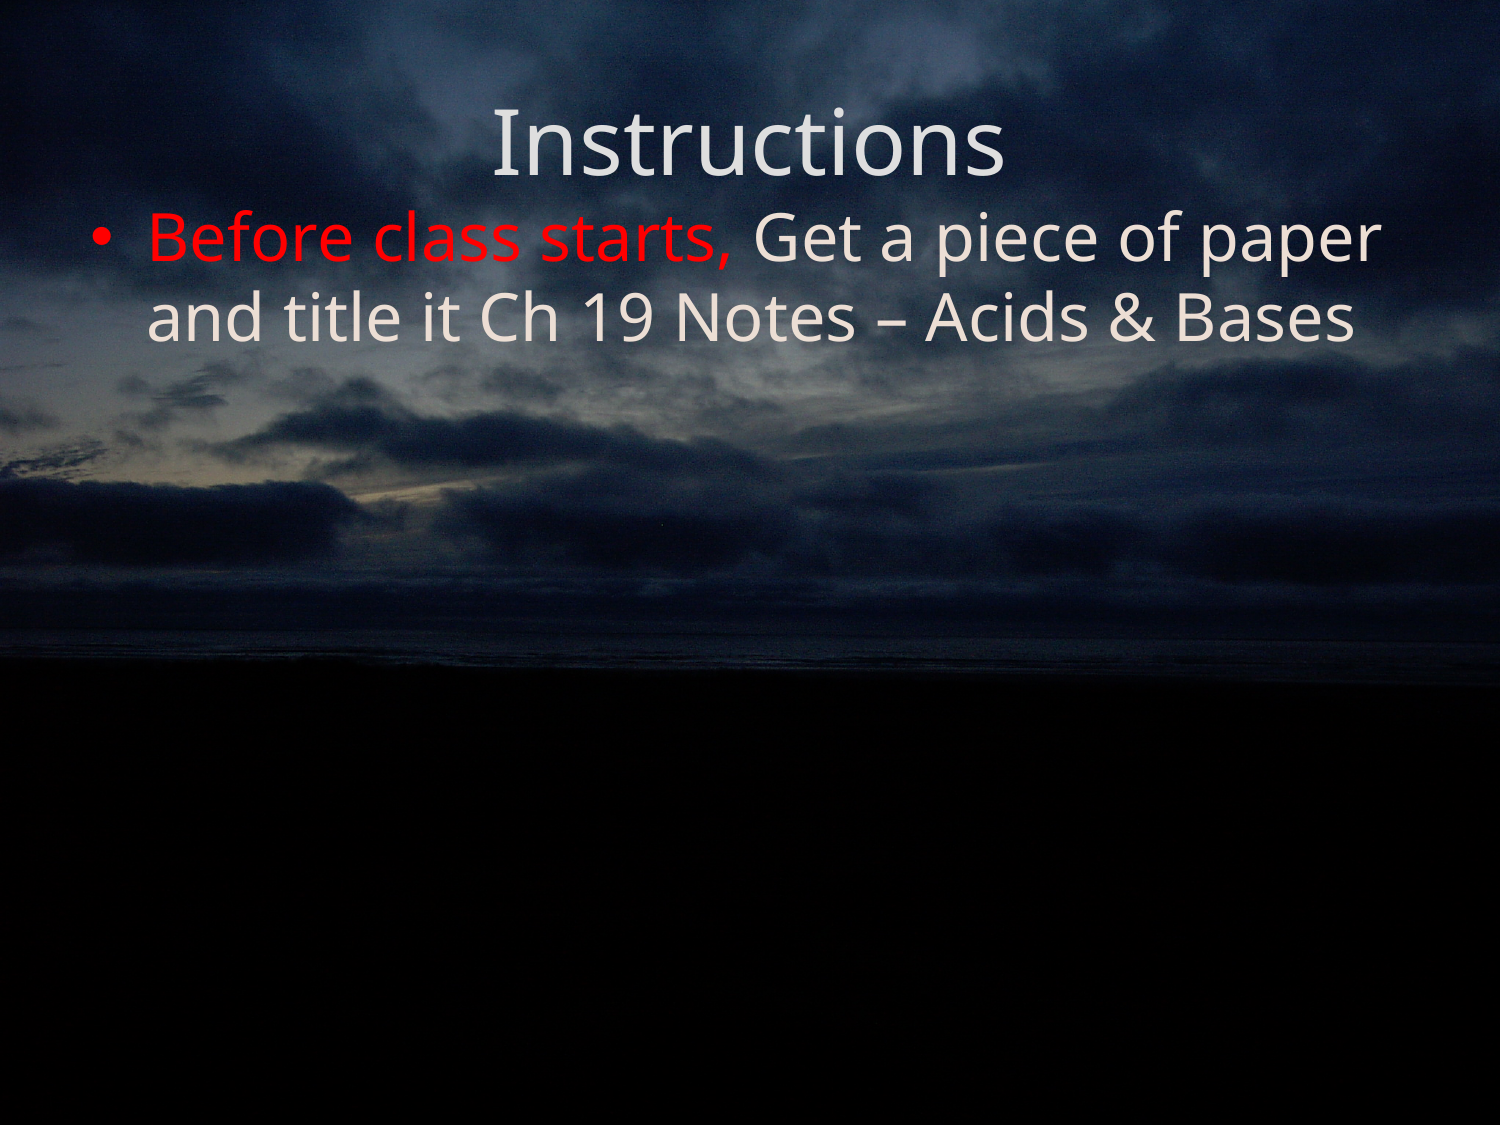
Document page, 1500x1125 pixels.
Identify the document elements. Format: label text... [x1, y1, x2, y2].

picture [0, 0, 1500, 1125]
list Before class starts, Get a piece of paper and title it Ch 19 Notes – Acids & Bases [74, 187, 1426, 1076]
title Instructions [74, 44, 1426, 187]
